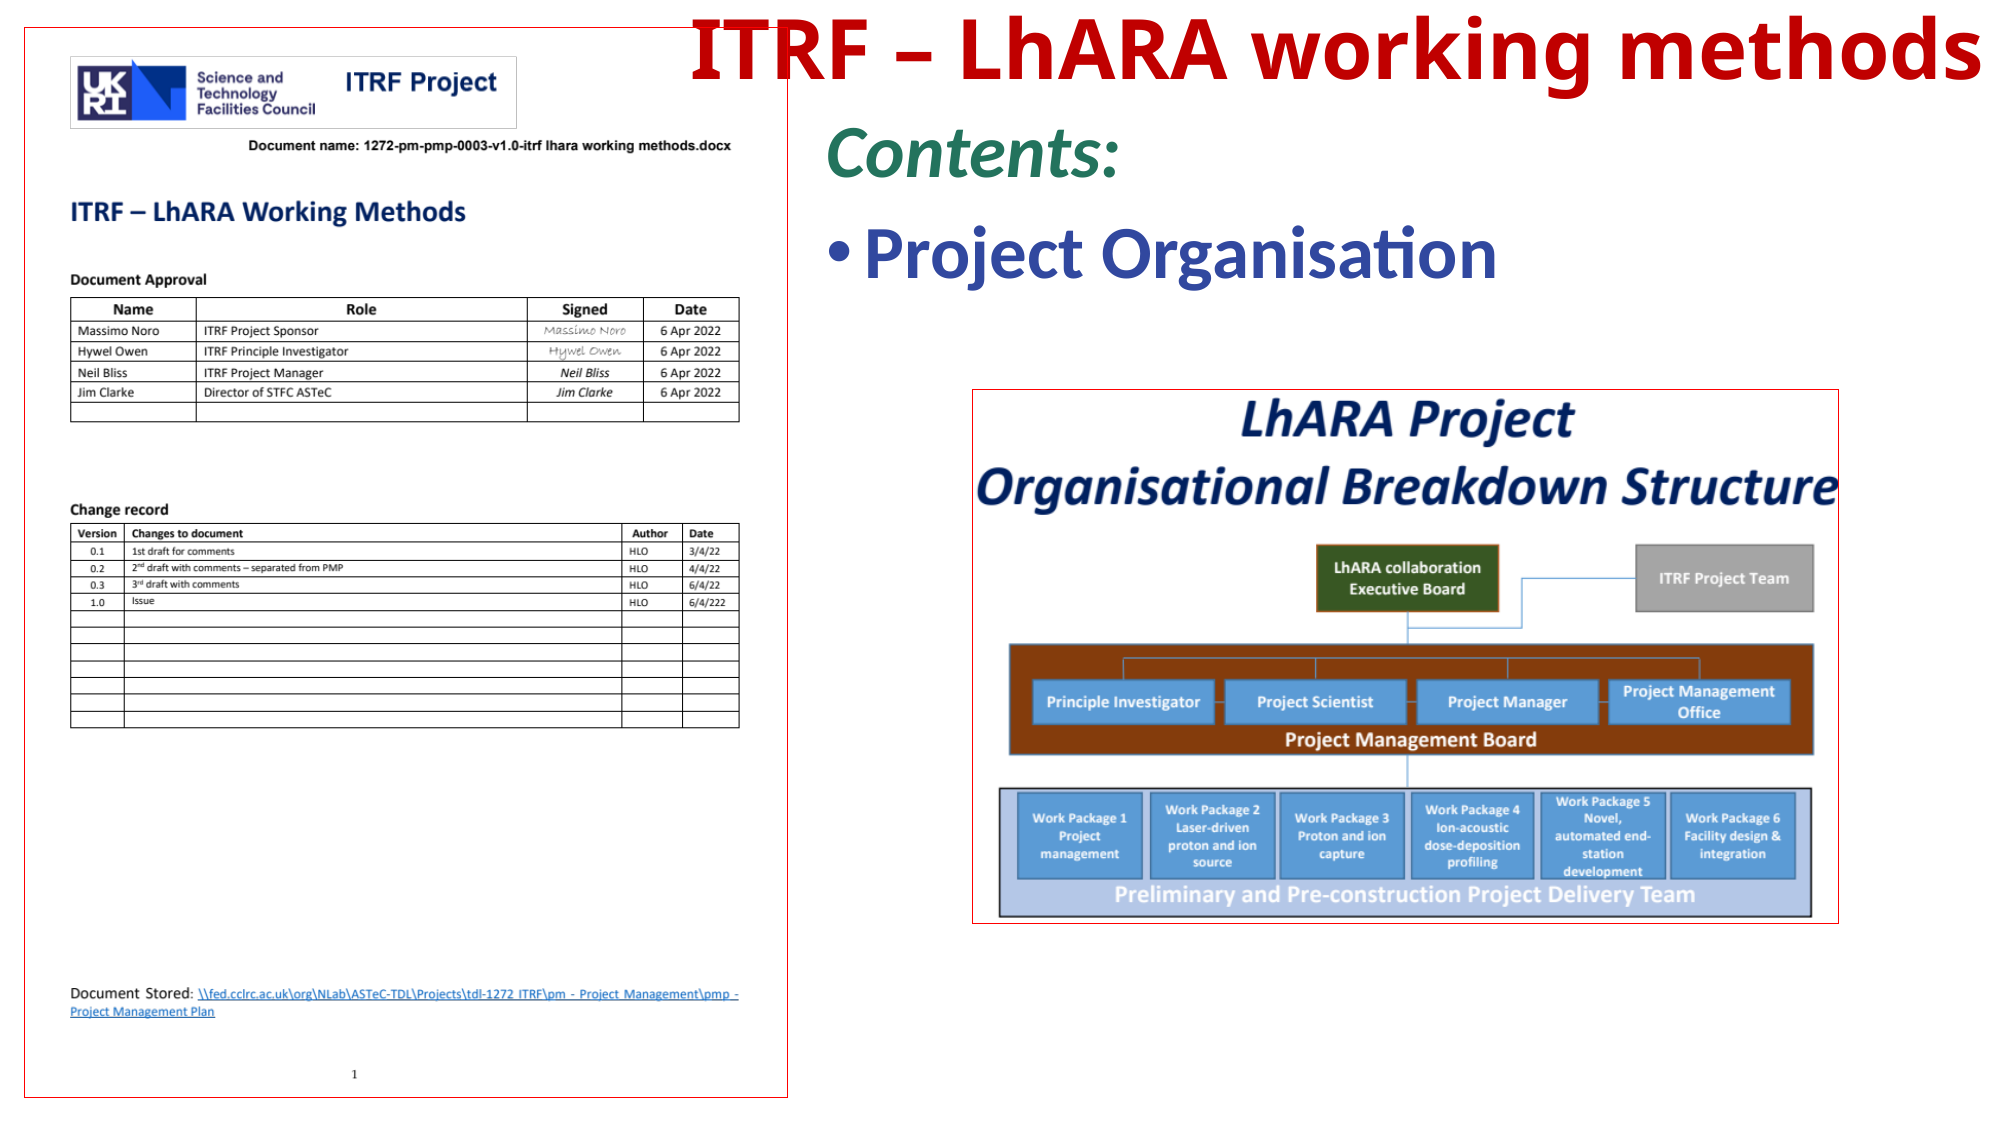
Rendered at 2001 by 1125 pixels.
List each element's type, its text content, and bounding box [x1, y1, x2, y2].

list Contents: Project Organisation [811, 104, 2000, 1124]
title ITRF – LhARA working methods [0, 0, 2000, 105]
picture [972, 389, 1839, 924]
picture [24, 27, 788, 1098]
